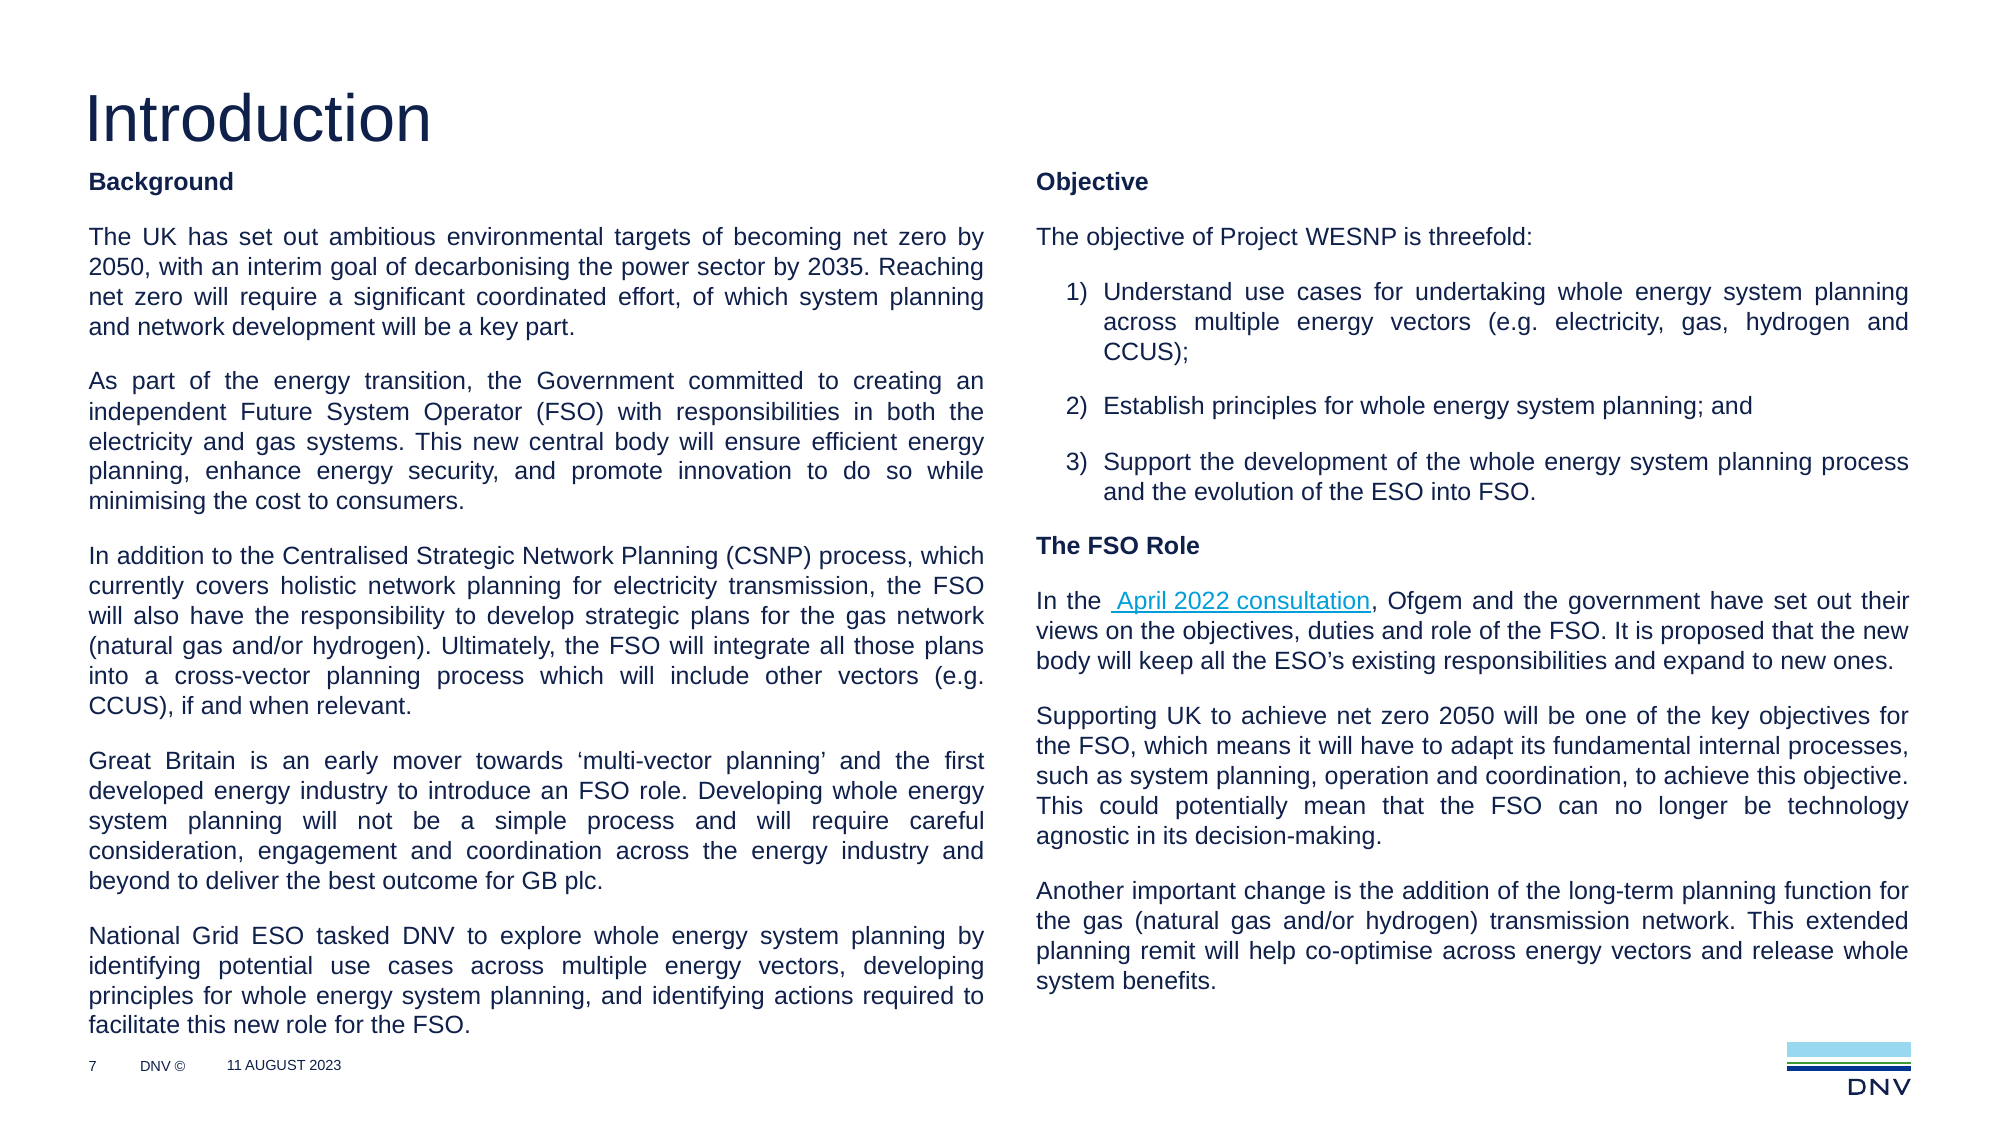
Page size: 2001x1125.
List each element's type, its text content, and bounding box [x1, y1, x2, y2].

slide_number 7 [88, 1056, 133, 1082]
text_box Background The UK has set out ambitious environmental targets of becoming net zero by 2050, with an interim goal of decarbonising the power sector by 2035. Reaching net zero will require a significant coordinated effort, of which system planning and network development will be a key part. As part of the energy transition, the Government committed to creating an independent Future System Operator (FSO) with responsibilities in both the electricity and gas systems. This new central body will ensure efficient energy planning, enhance energy security, and promote innovation to do so while minimising the cost to consumers. In addition to the Centralised Strategic Network Planning (CSNP) process, which currently covers holistic network planning for electricity transmission, the FSO will also have the responsibility to develop strategic plans for the gas network (natural gas and/or hydrogen). Ultimately, the FSO will integrate all those plans into a cross-vector planning process which will include other vectors (e.g. CCUS), if and when relevant. Great Britain is an early mover towards ‘multi-vector planning’ and the first developed energy industry to introduce an FSO role. Developing whole energy system planning will not be a simple process and will require careful consideration, engagement and coordination across the energy industry and beyond to deliver the best outcome for GB plc. National Grid ESO tasked DNV to explore whole energy system planning by identifying potential use cases across multiple energy vectors, developing principles for whole energy system planning, and identifying actions required to facilitate this new role for the FSO. [88, 165, 987, 1037]
list Objective The objective of Project WESNP is threefold: Understand use cases for undertaking whole energy system planning across multiple energy vectors (e.g. electricity, gas, hydrogen and CCUS); Establish principles for whole energy system planning; and Support the development of the whole energy system planning process and the evolution of the ESO into FSO. The FSO Role In the April 2022 consultation, Ofgem and the government have set out their views on the objectives, duties and role of the FSO. It is proposed that the new body will keep all the ESO’s existing responsibilities and expand to new ones. Supporting UK to achieve net zero 2050 will be one of the key objectives for the FSO, which means it will have to adapt its fundamental internal processes, such as system planning, operation and coordination, to achieve this objective. This could potentially mean that the FSO can no longer be technology agnostic in its decision-making. Another important change is the addition of the long-term planning function for the gas (natural gas and/or hydrogen) transmission network. This extended planning remit will help co-optimise across energy vectors and release whole system benefits. [1036, 165, 1912, 982]
title Introduction [84, 88, 1908, 243]
